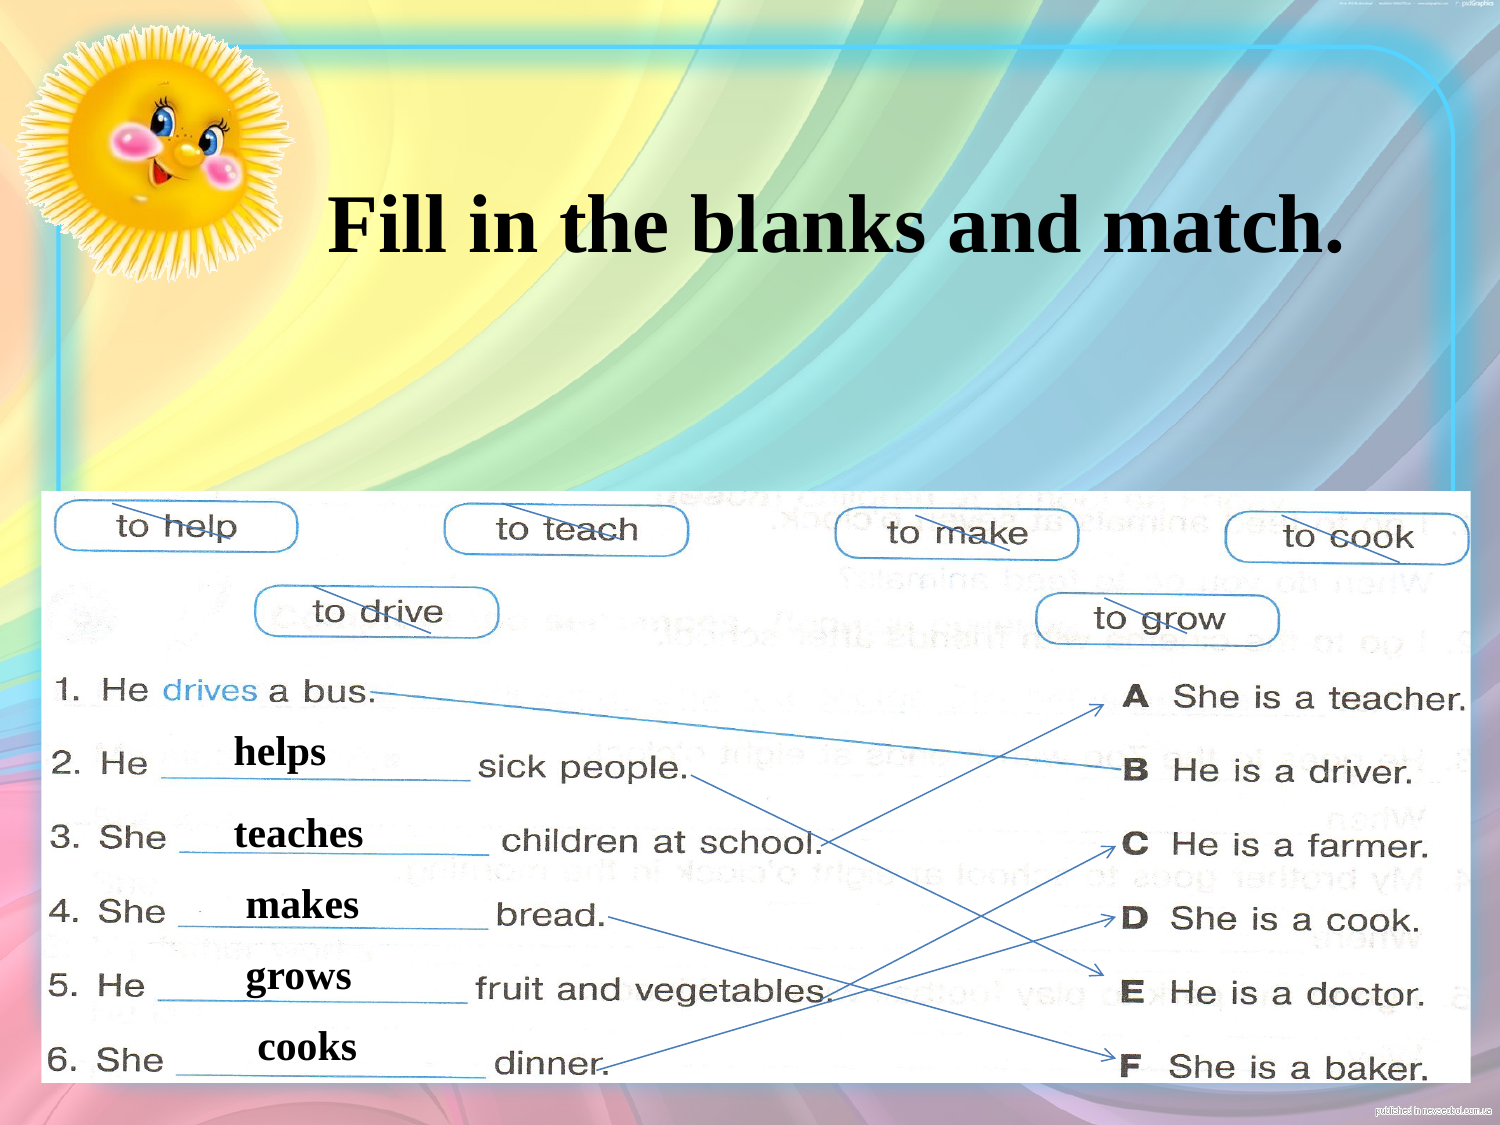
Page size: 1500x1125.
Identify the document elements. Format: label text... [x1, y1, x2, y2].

text_box Fill in the blanks and match. [312, 161, 1459, 277]
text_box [820, 703, 1105, 845]
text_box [820, 845, 1117, 916]
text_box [1281, 514, 1400, 563]
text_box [690, 774, 815, 914]
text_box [915, 514, 1010, 551]
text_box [111, 503, 231, 540]
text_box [501, 503, 621, 540]
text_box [1104, 597, 1188, 634]
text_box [596, 916, 1117, 1071]
picture [41, 491, 1471, 1083]
picture [11, 11, 340, 340]
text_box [312, 585, 432, 634]
